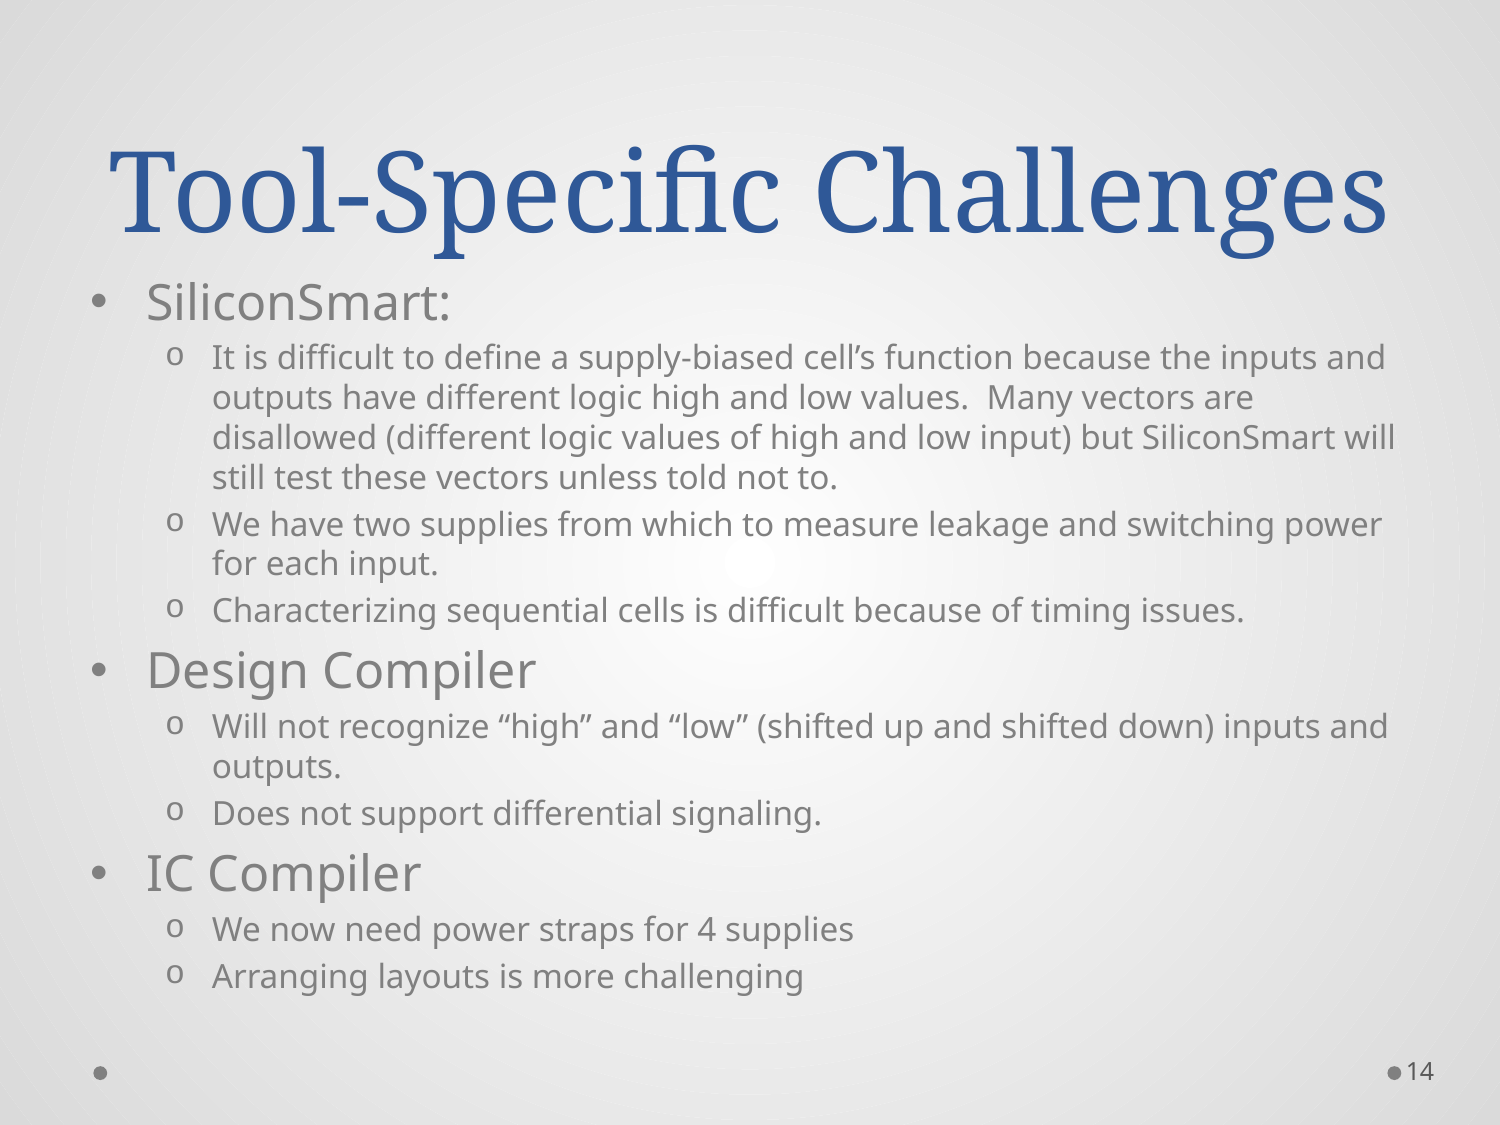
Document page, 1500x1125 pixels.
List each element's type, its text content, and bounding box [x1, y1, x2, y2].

list SiliconSmart: It is difficult to define a supply-biased cell’s function because the inputs and outputs have different logic high and low values. Many vectors are disallowed (different logic values of high and low input) but SiliconSmart will still test these vectors unless told not to. We have two supplies from which to measure leakage and switching power for each input. Characterizing sequential cells is difficult because of timing issues. Design Compiler Will not recognize “high” and “low” (shifted up and shifted down) inputs and outputs. Does not support differential signaling. IC Compiler We now need power straps for 4 supplies Arranging layouts is more challenging [75, 262, 1425, 1005]
title Tool-Specific Challenges [75, 0, 1425, 262]
slide_number 14 [1401, 1042, 1494, 1103]
